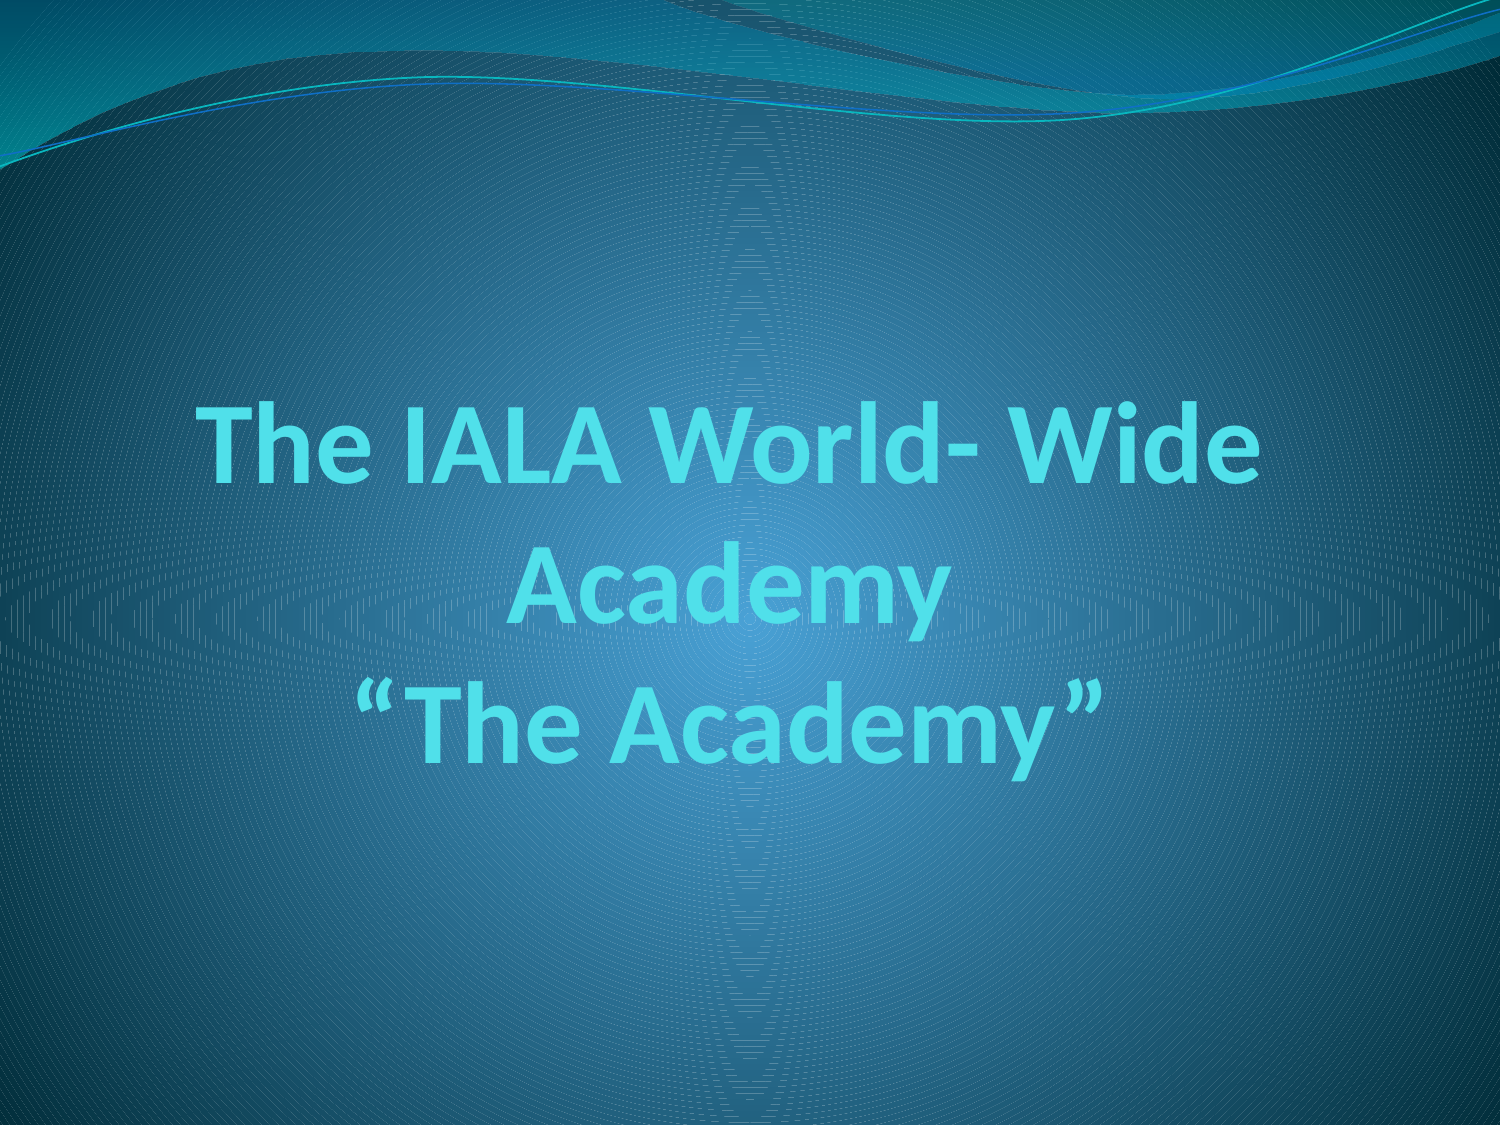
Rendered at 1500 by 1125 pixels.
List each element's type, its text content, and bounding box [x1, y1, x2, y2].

title The IALA World- Wide Academy “The Academy” [87, 125, 1376, 787]
